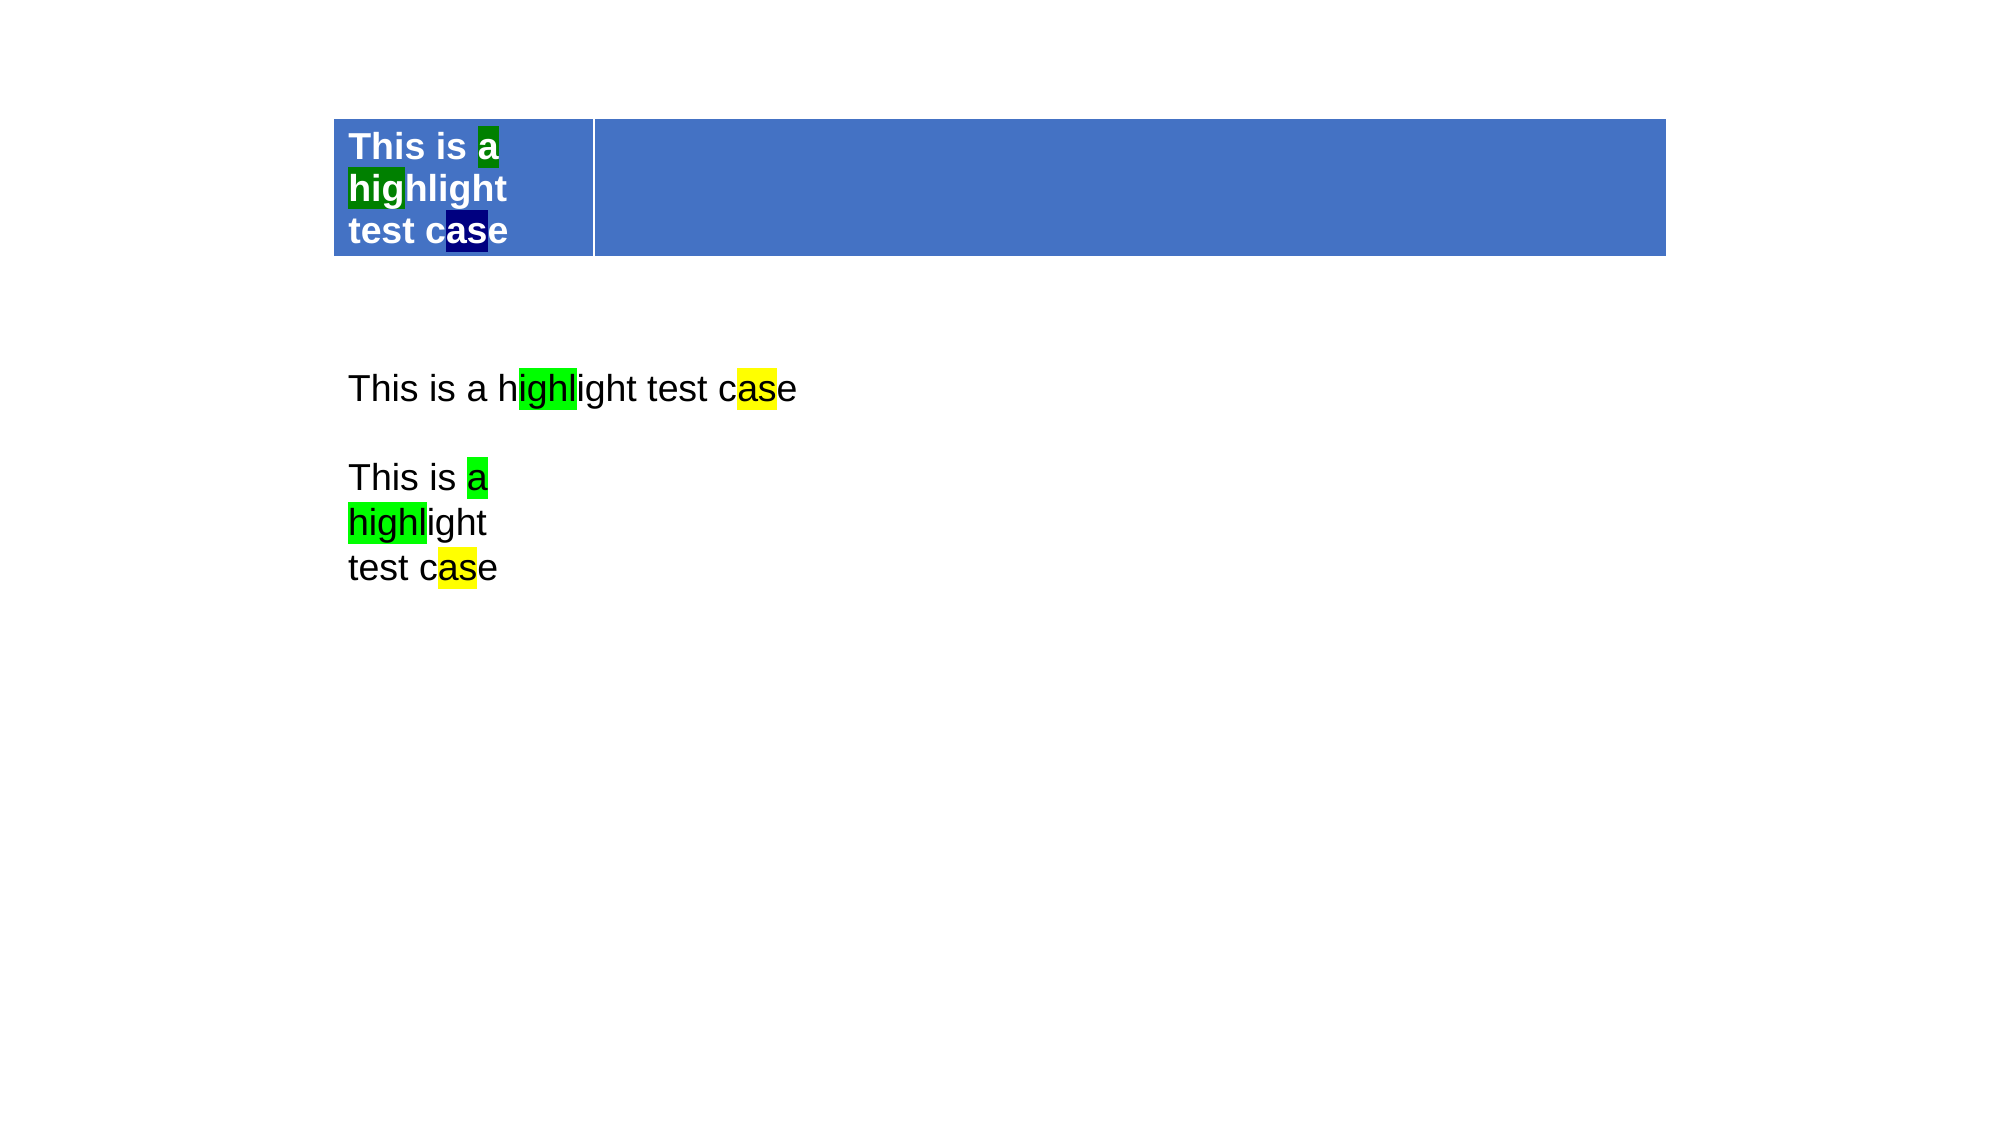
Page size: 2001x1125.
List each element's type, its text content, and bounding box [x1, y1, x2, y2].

table_header [595, 119, 1666, 256]
table_header This is a highlight test case [334, 119, 593, 256]
text_box This is a highlight test case [333, 356, 955, 417]
text_box This is a highlight test case [333, 445, 521, 596]
